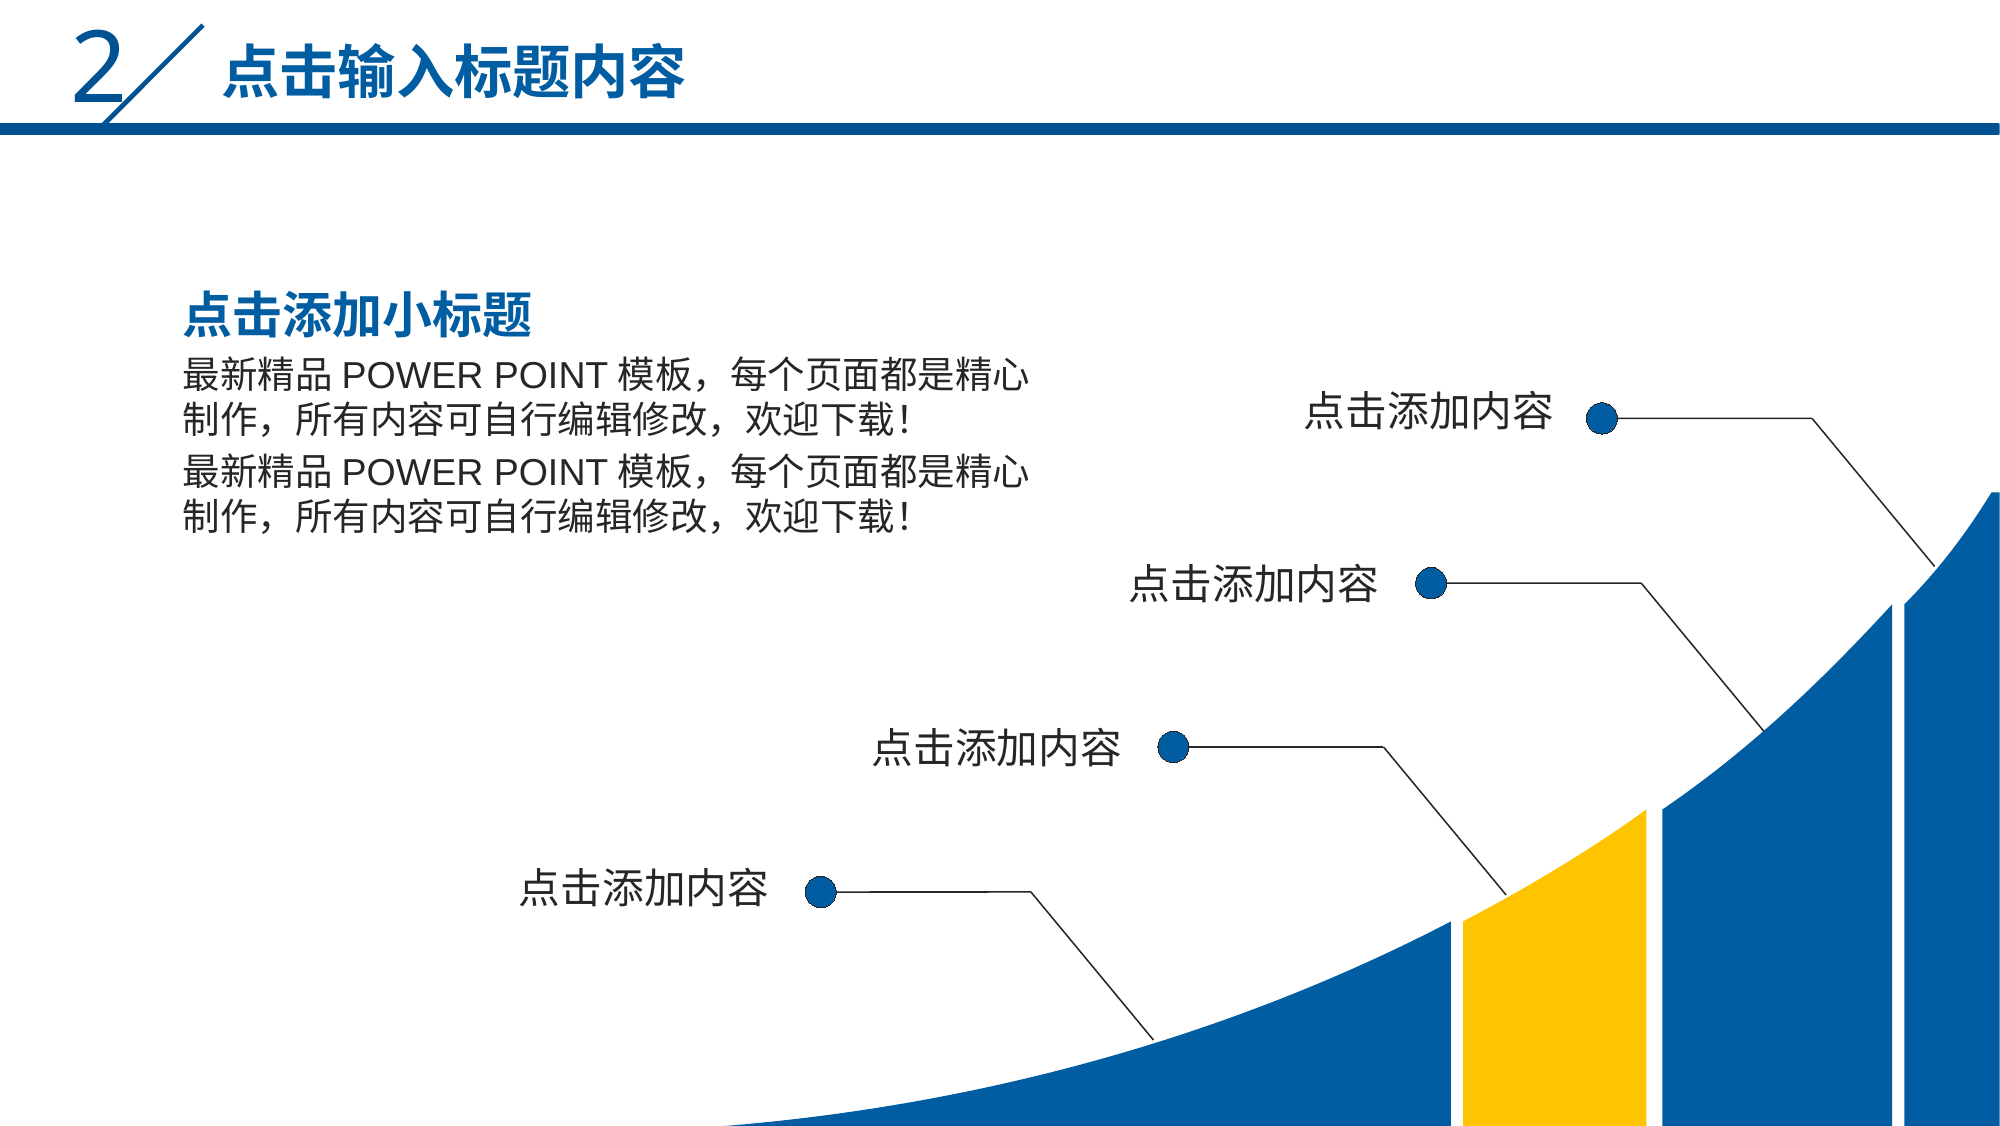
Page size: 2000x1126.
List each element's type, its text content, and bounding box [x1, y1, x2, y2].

text_box 点击添加内容 [490, 854, 665, 919]
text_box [1586, 402, 1935, 567]
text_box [805, 875, 1154, 1041]
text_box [670, 492, 2000, 1126]
text_box 点击添加内容 [1275, 377, 1583, 443]
text_box 点击添加小标题 最新精品POWER POINT模板，每个页面都是精心制作，所有内容可自行编辑修改，欢迎下载！ 最新精品POWER POINT模板，每个页面都是精心制作，所有内容可自行编辑修改，欢迎下载！ [167, 275, 1047, 551]
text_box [1157, 730, 1507, 896]
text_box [1415, 567, 1765, 732]
text_box 点击输入标题内容 [184, 27, 724, 113]
